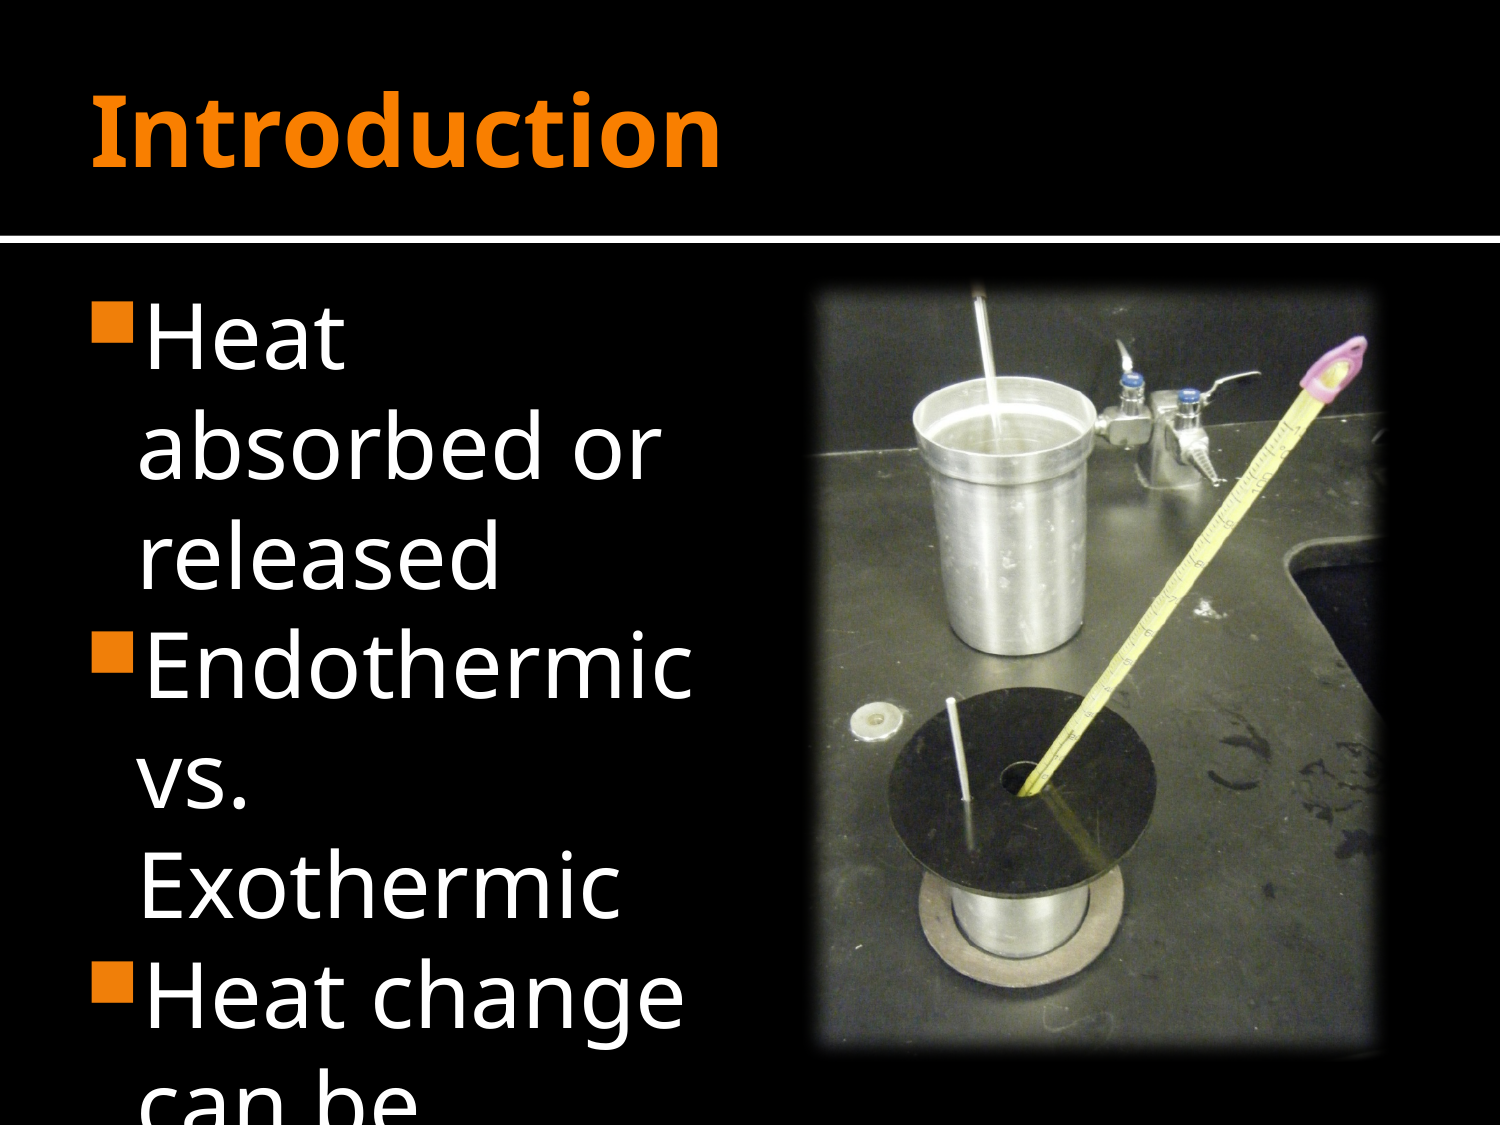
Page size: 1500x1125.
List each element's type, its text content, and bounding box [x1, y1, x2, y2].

title Introduction [75, 24, 1425, 231]
list Heat absorbed or released Endothermic vs. Exothermic Heat change can be measured [49, 262, 751, 1022]
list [799, 274, 1391, 1063]
